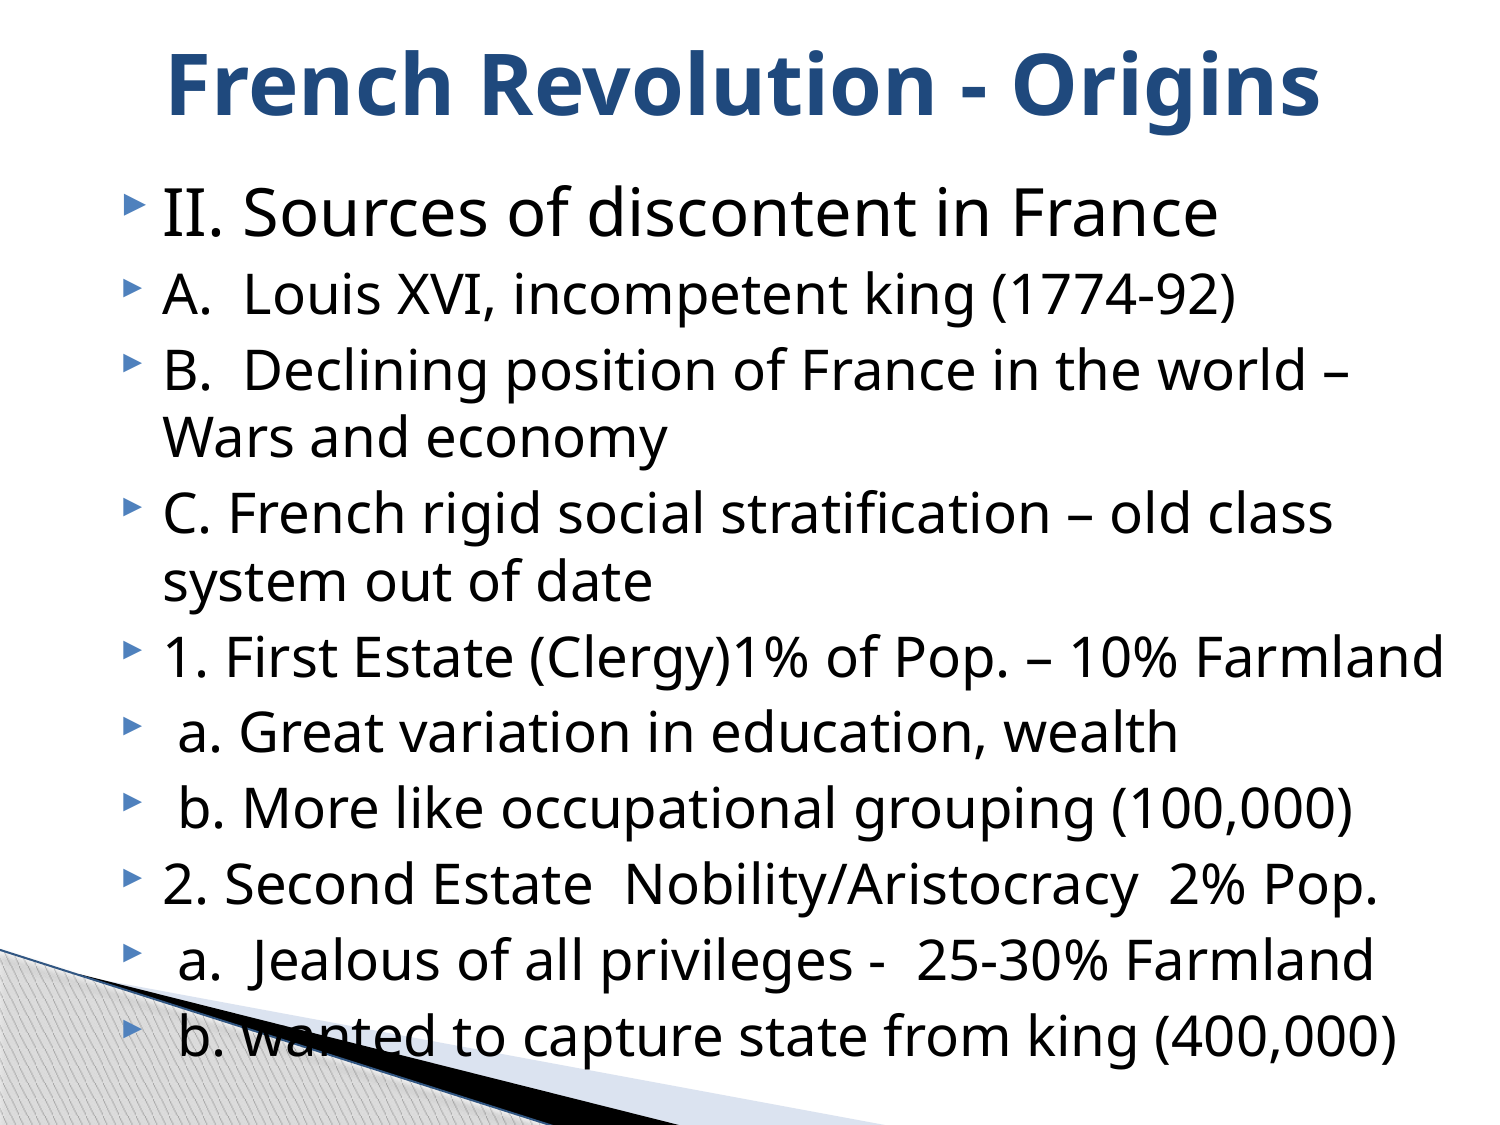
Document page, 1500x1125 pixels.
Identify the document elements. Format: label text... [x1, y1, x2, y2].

list II. Sources of discontent in France A. Louis XVI, incompetent king (1774-92) B. Declining position of France in the world – Wars and economy C. French rigid social stratification – old class system out of date 1. First Estate (Clergy)1% of Pop. – 10% Farmland a. Great variation in education, wealth b. More like occupational grouping (100,000) 2. Second Estate Nobility/Aristocracy 2% Pop. a. Jealous of all privileges - 25-30% Farmland b. wanted to capture state from king (400,000) [87, 162, 1463, 1075]
title French Revolution - Origins [75, 0, 1413, 163]
